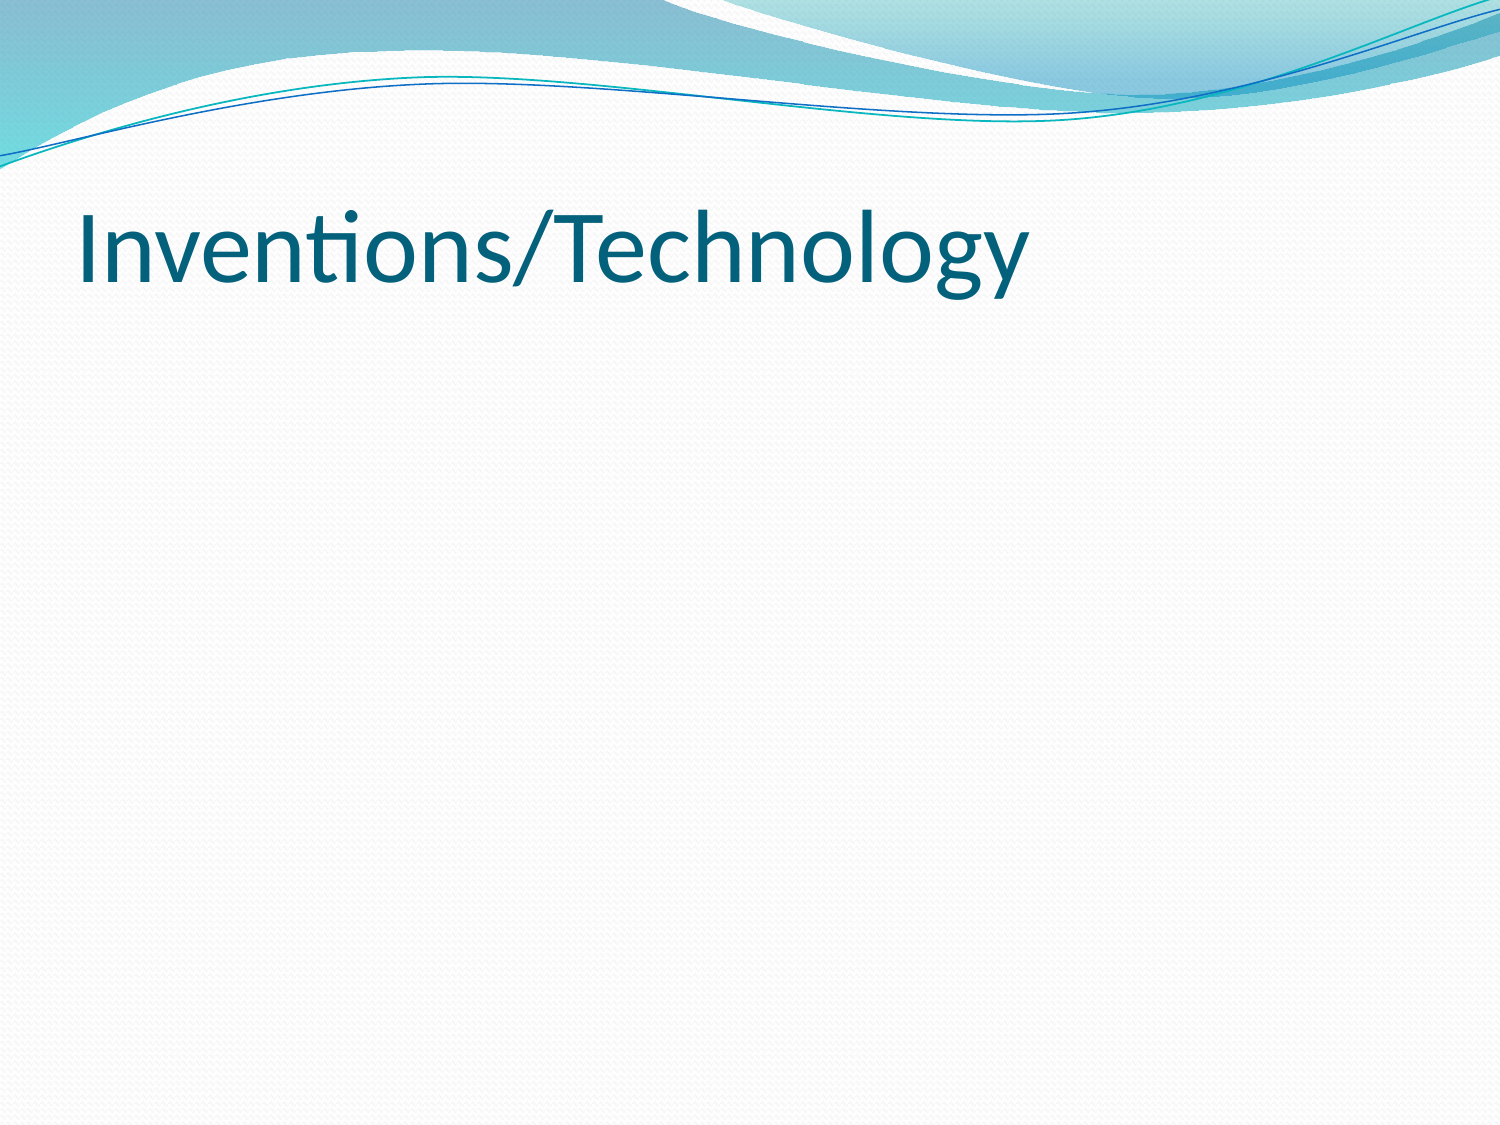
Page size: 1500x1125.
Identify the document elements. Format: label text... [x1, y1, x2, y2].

title Inventions/Technology [75, 115, 1425, 303]
